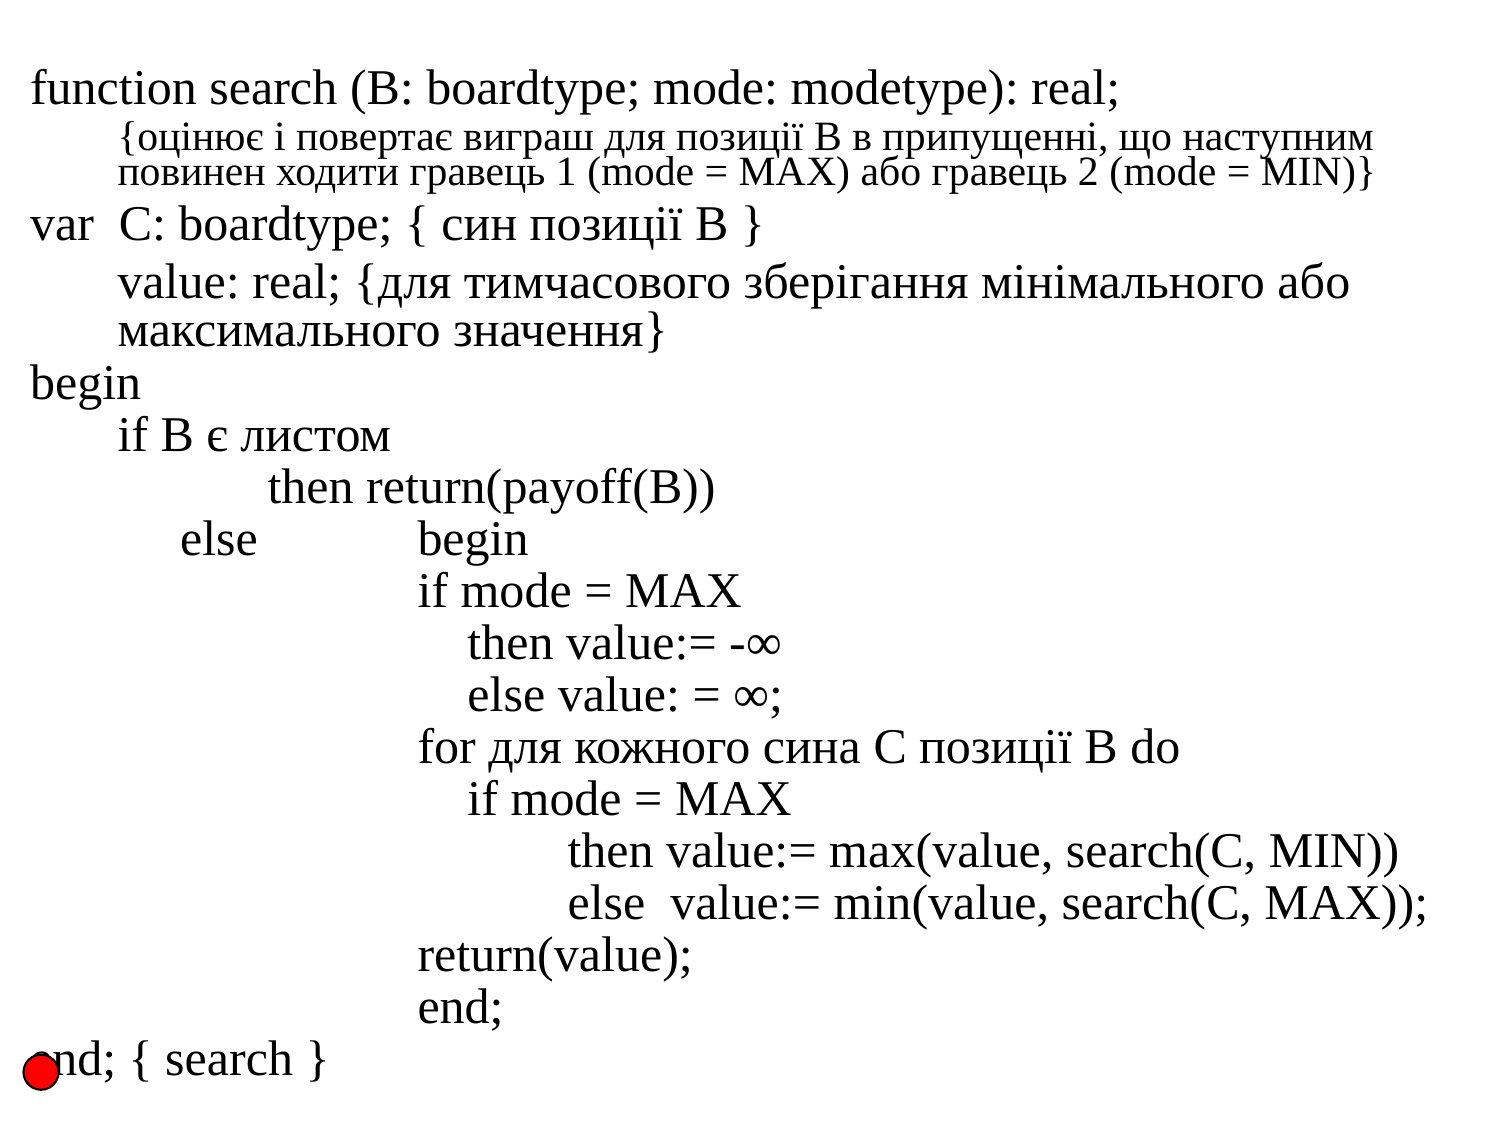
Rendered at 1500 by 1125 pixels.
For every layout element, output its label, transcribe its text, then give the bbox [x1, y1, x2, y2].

list function search (B: boardtype; mode: modetype): real; {оцінює і повертає виграш для позиції B в припущенні, що наступним повинен ходити гравець 1 (mode = МАХ) або гравець 2 (mode = MIN)} var C: boardtype; { син позиції В } value: real; {для тимчасового зберігання мінімального або максимального значення} begin if В є листом then return(payoff(В)) else begin if mode = MAX then value:= -∞ else value: = ∞; for для кожного сина C позиції В do if mode = MAX then value:= max(value, search(C, MIN)) else value:= min(value, search(C, MAX)); return(value); end; end; { search } [0, 58, 1500, 1125]
text_box [23, 1054, 59, 1090]
